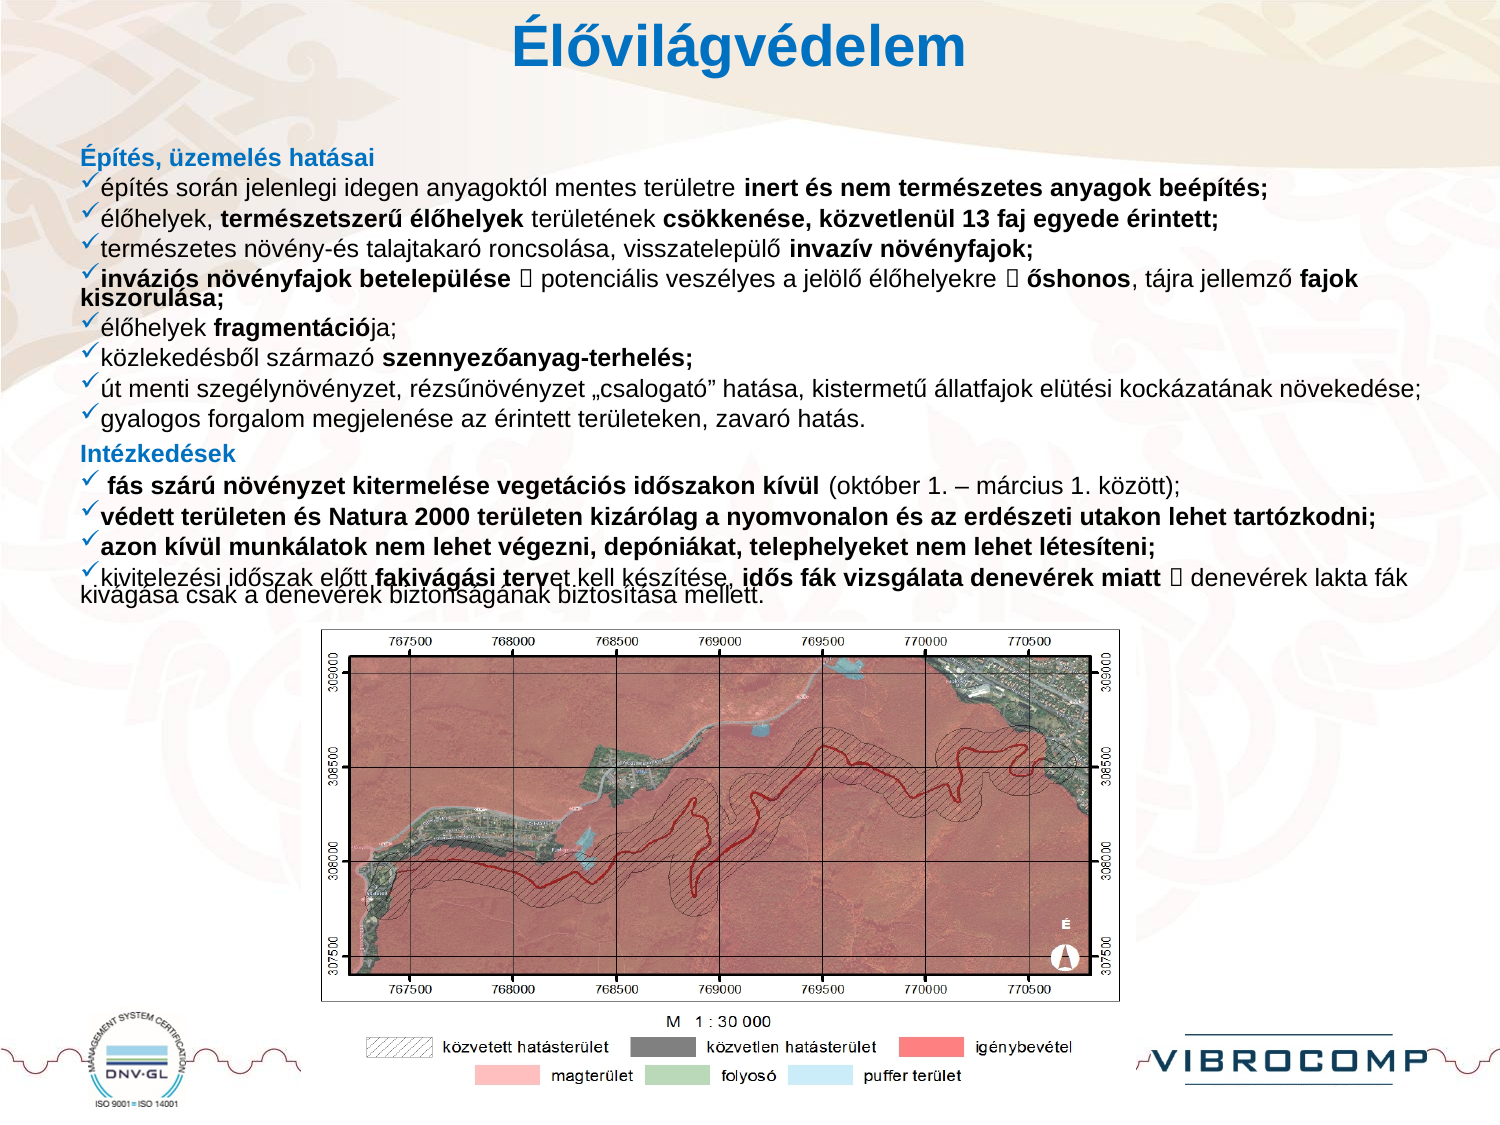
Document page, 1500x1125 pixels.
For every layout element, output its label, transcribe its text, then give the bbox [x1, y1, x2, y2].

list Építés, üzemelés hatásai építés során jelenlegi idegen anyagoktól mentes területre inert és nem természetes anyagok beépítés; élőhelyek, természetszerű élőhelyek területének csökkenése, közvetlenül 13 faj egyede érintett; természetes növény-és talajtakaró roncsolása, visszatelepülő invazív növényfajok; inváziós növényfajok betelepülése  potenciális veszélyes a jelölő élőhelyekre  őshonos, tájra jellemző fajok kiszorulása; élőhelyek fragmentációja; közlekedésből származó szennyezőanyag-terhelés; út menti szegélynövényzet, rézsűnövényzet „csalogató” hatása, kistermetű állatfajok elütési kockázatának növekedése; gyalogos forgalom megjelenése az érintett területeken, zavaró hatás. Intézkedések fás szárú növényzet kitermelése vegetációs időszakon kívül (október 1. – március 1. között); védett területen és Natura 2000 területen kizárólag a nyomvonalon és az erdészeti utakon lehet tartózkodni; azon kívül munkálatok nem lehet végezni, depóniákat, telephelyeket nem lehet létesíteni; kivitelezési időszak előtt fakivágási tervet kell készítése, idős fák vizsgálata denevérek miatt  denevérek lakta fák kivágása csak a denevérek biztonságának biztosítása mellett. [64, 101, 1447, 693]
title Élővilágvédelem [112, 0, 1368, 114]
picture [0, 0, 1500, 1125]
